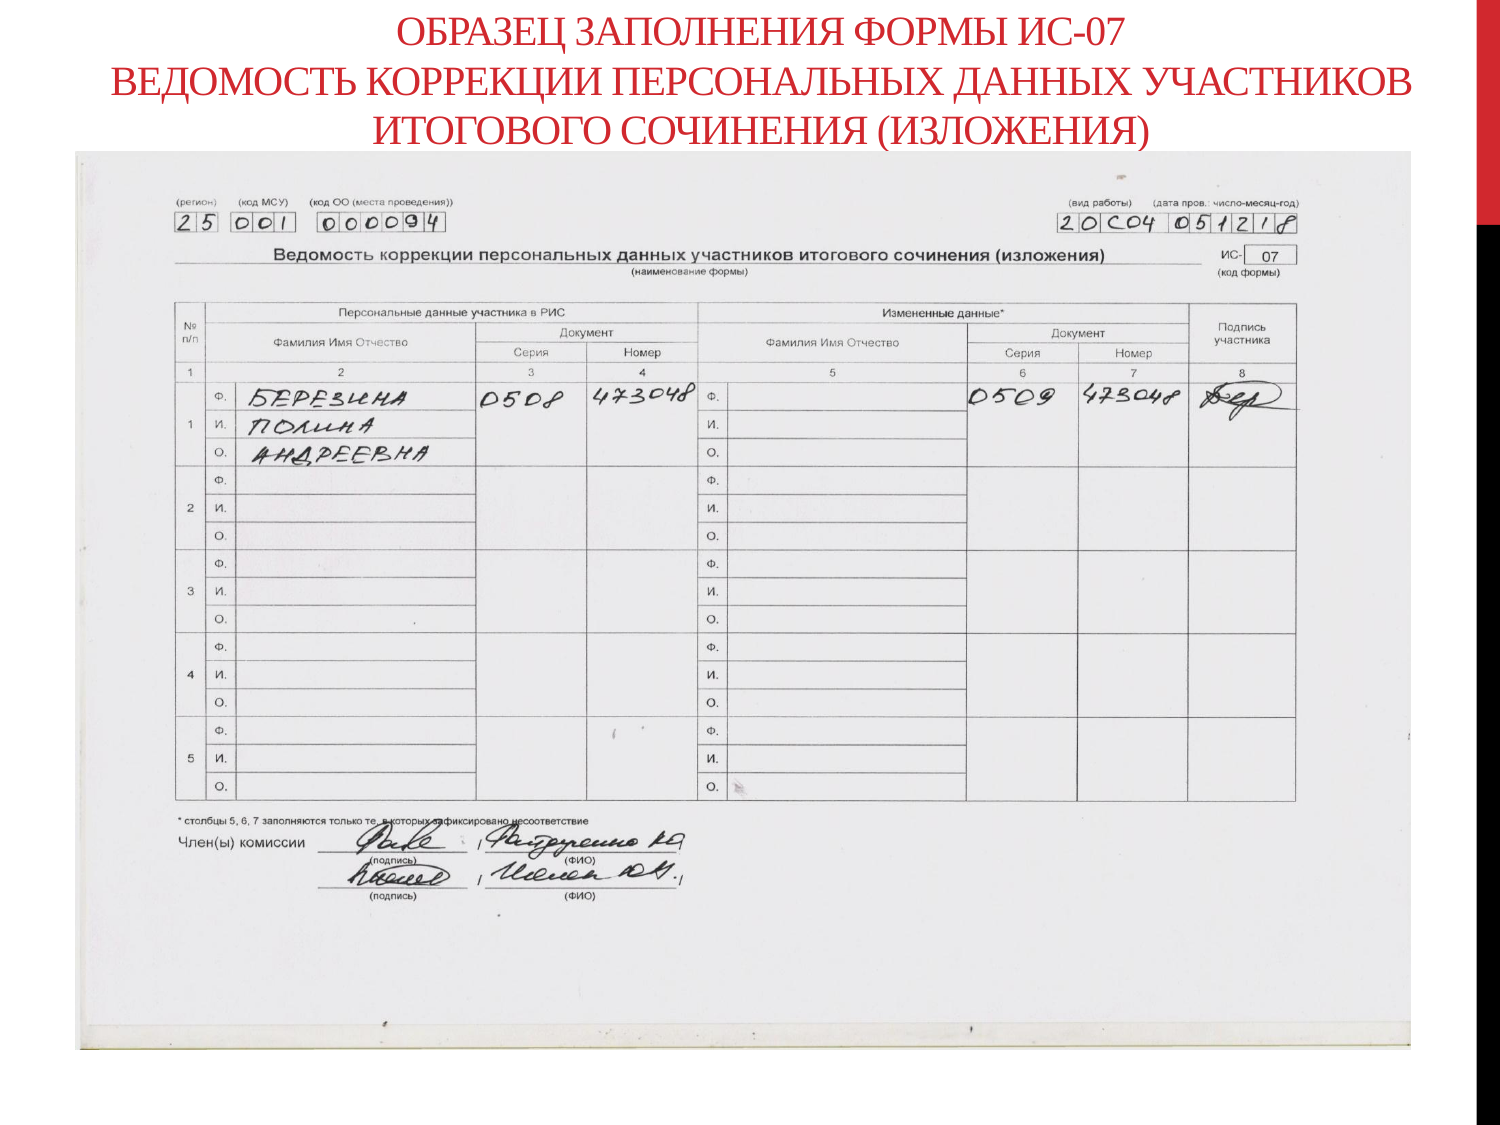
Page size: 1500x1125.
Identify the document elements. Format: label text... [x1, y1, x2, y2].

title Образец Заполнения Формы ИС-07 ведомость коррекции персональных данных участников Итогового сочинения (Изложения) [75, 30, 1447, 161]
picture [74, 150, 1411, 1050]
